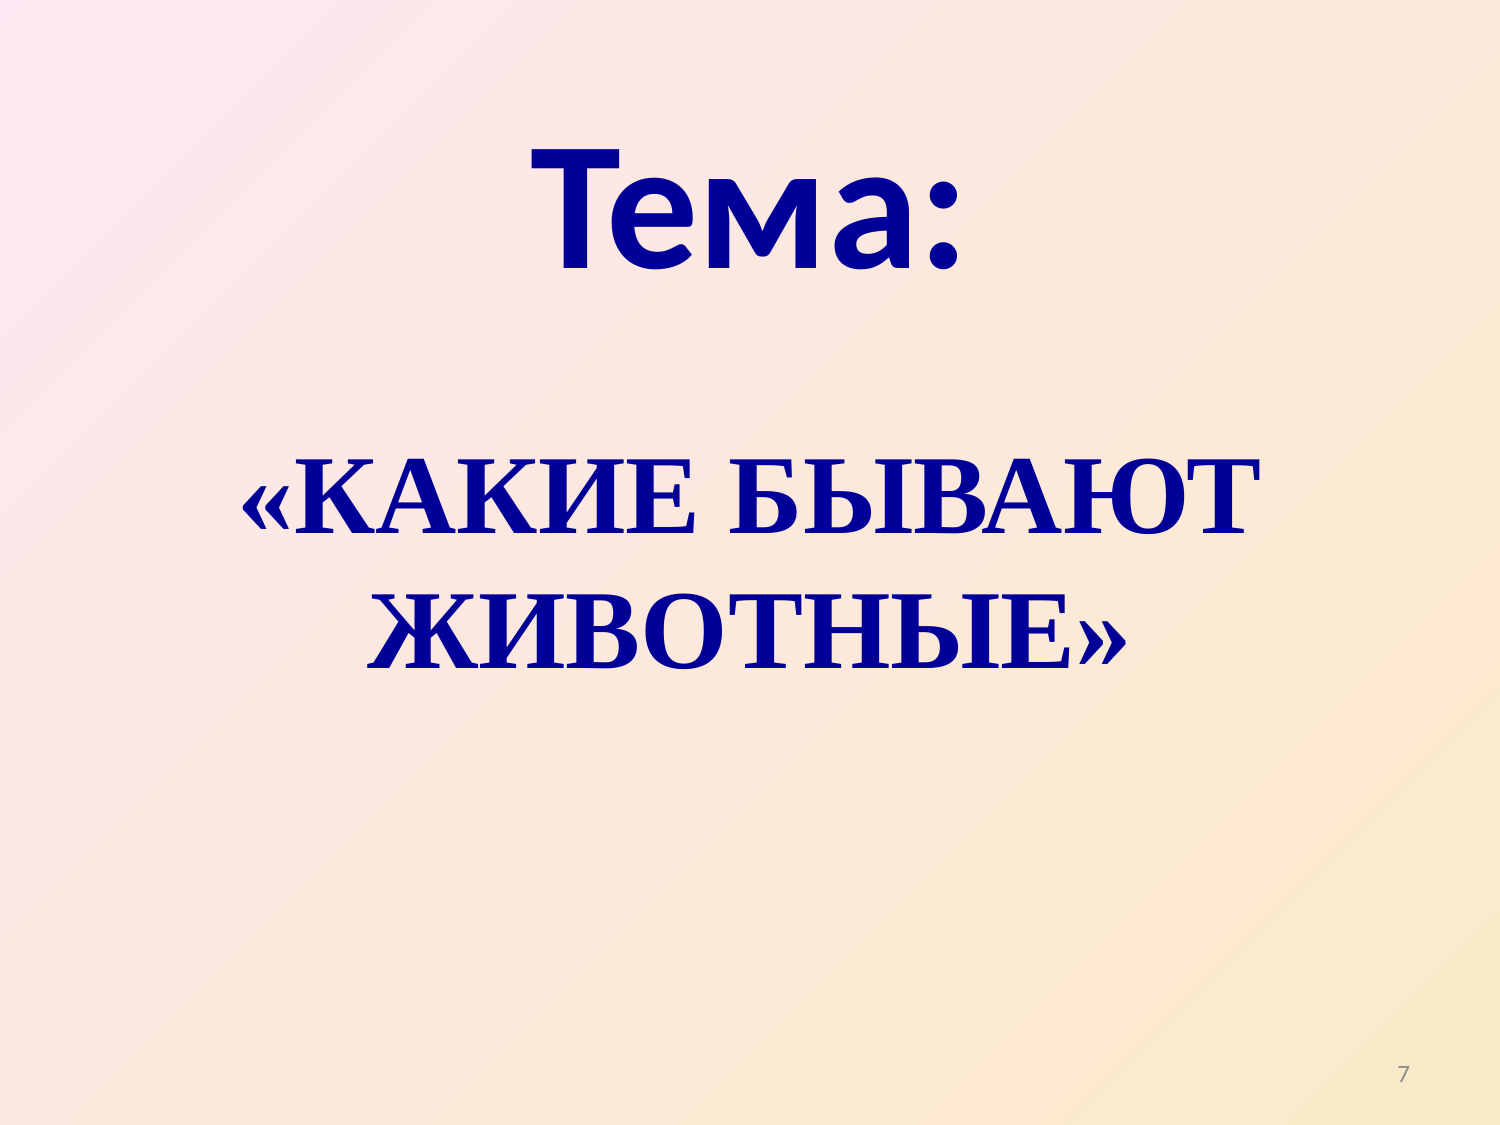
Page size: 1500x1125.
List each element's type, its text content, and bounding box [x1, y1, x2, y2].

list Тема: «КАКИЕ БЫВАЮТ ЖИВОТНЫЕ» [75, 78, 1425, 1005]
slide_number 7 [1074, 1042, 1425, 1103]
